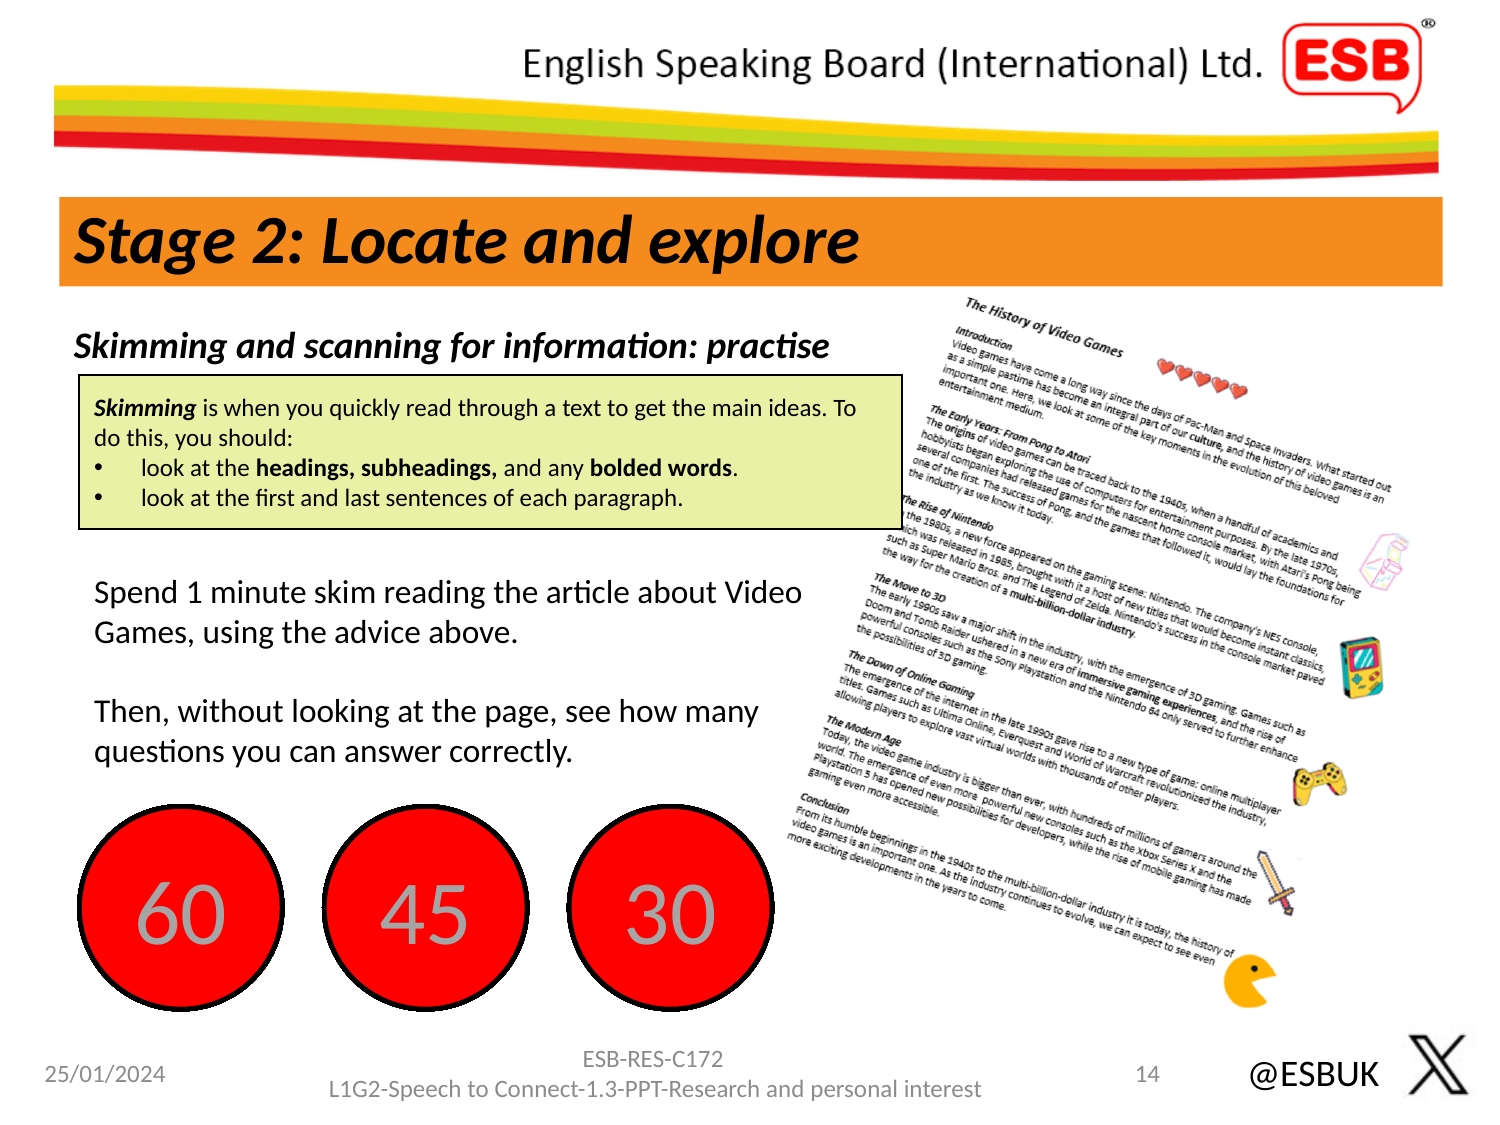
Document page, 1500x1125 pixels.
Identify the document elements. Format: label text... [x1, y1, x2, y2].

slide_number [29, 1042, 308, 1103]
picture [767, 287, 1463, 1025]
text_box Skimming and scanning for information: practise [59, 314, 882, 374]
footer ESB-RES-C172 L1G2-Speech to Connect-1.3-PPT-Research and personal interest [308, 1042, 930, 1103]
text_box 45 [324, 806, 527, 1010]
picture [0, 0, 1500, 189]
text_box 30 [569, 806, 772, 1010]
text_box Skimming is when you quickly read through a text to get the main ideas. To do this, you should: look at the headings, subheadings, and any bolded words. look at the first and last sentences of each paragraph. [78, 374, 846, 530]
text_box Spend 1 minute skim reading the article about Video Games, using the advice above. Then, without looking at the page, see how many questions you can answer correctly. [79, 562, 846, 777]
slide_number 14 [930, 1042, 1176, 1103]
text_box 60 [79, 806, 283, 1010]
picture [1401, 1023, 1481, 1107]
text_box Stage 2: Locate and explore [59, 197, 1443, 287]
